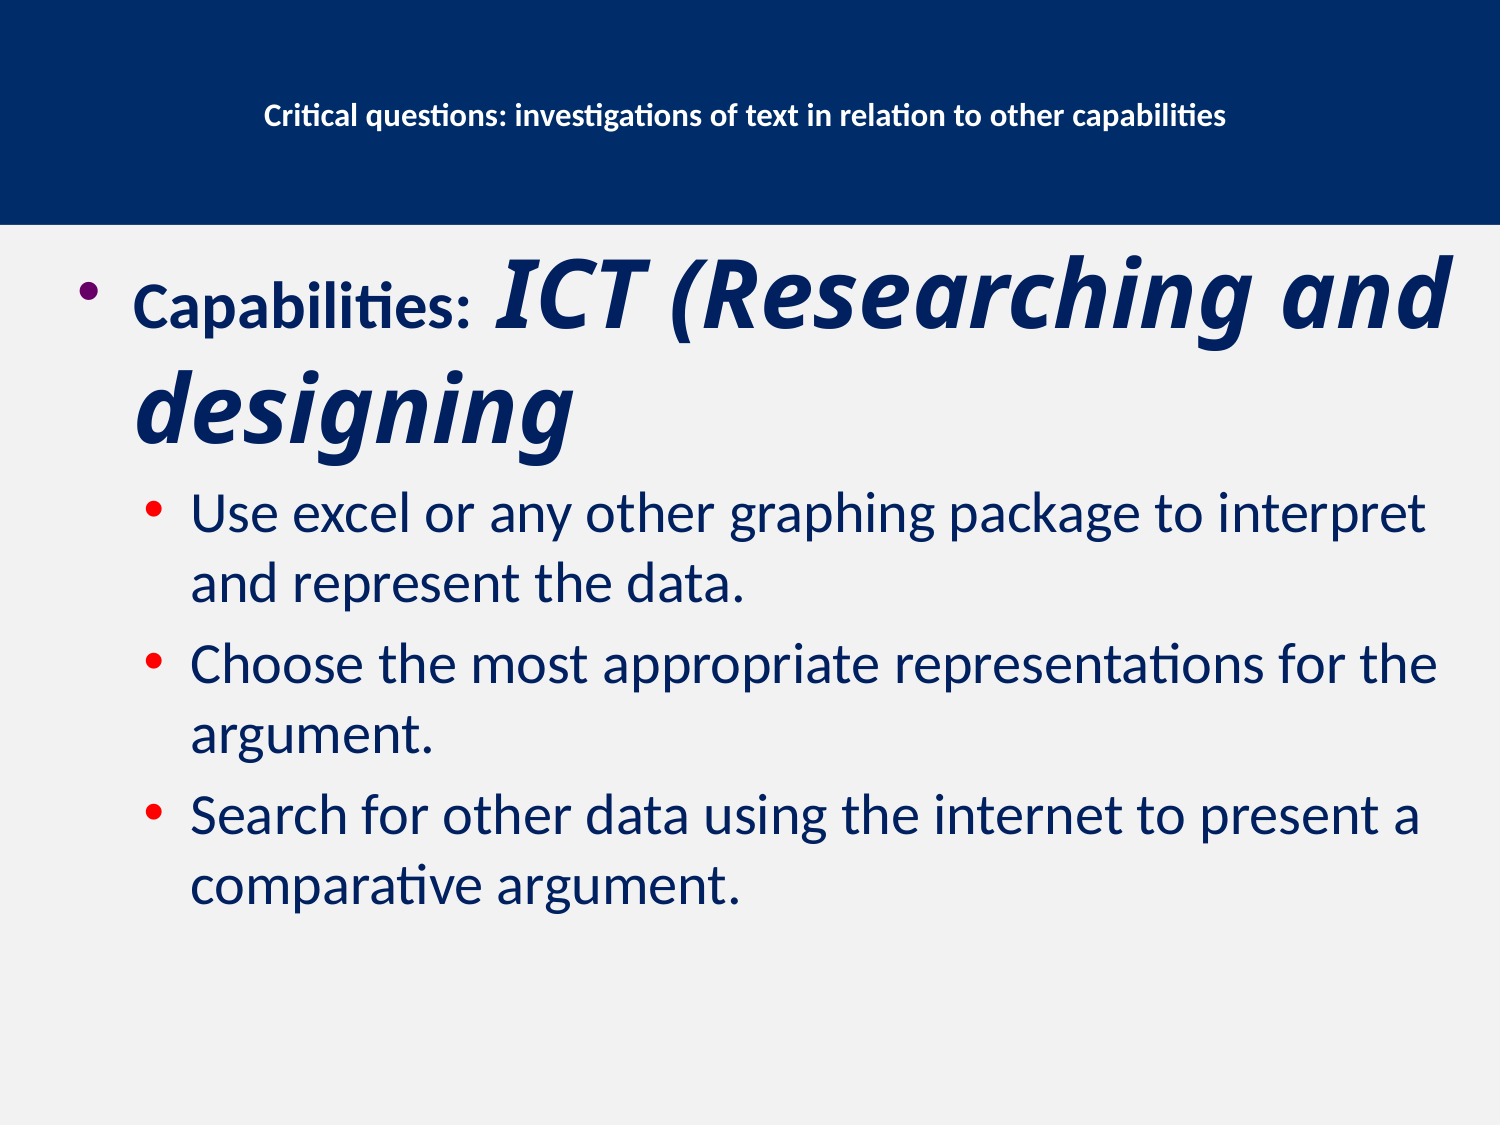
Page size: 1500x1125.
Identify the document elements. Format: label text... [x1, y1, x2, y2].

list Capabilities: ICT (Researching and designing Use excel or any other graphing package to interpret and represent the data. Choose the most appropriate representations for the argument. Search for other data using the internet to present a comparative argument. [0, 224, 1500, 1125]
title Critical questions: investigations of text in relation to other capabilities [0, 0, 1500, 224]
